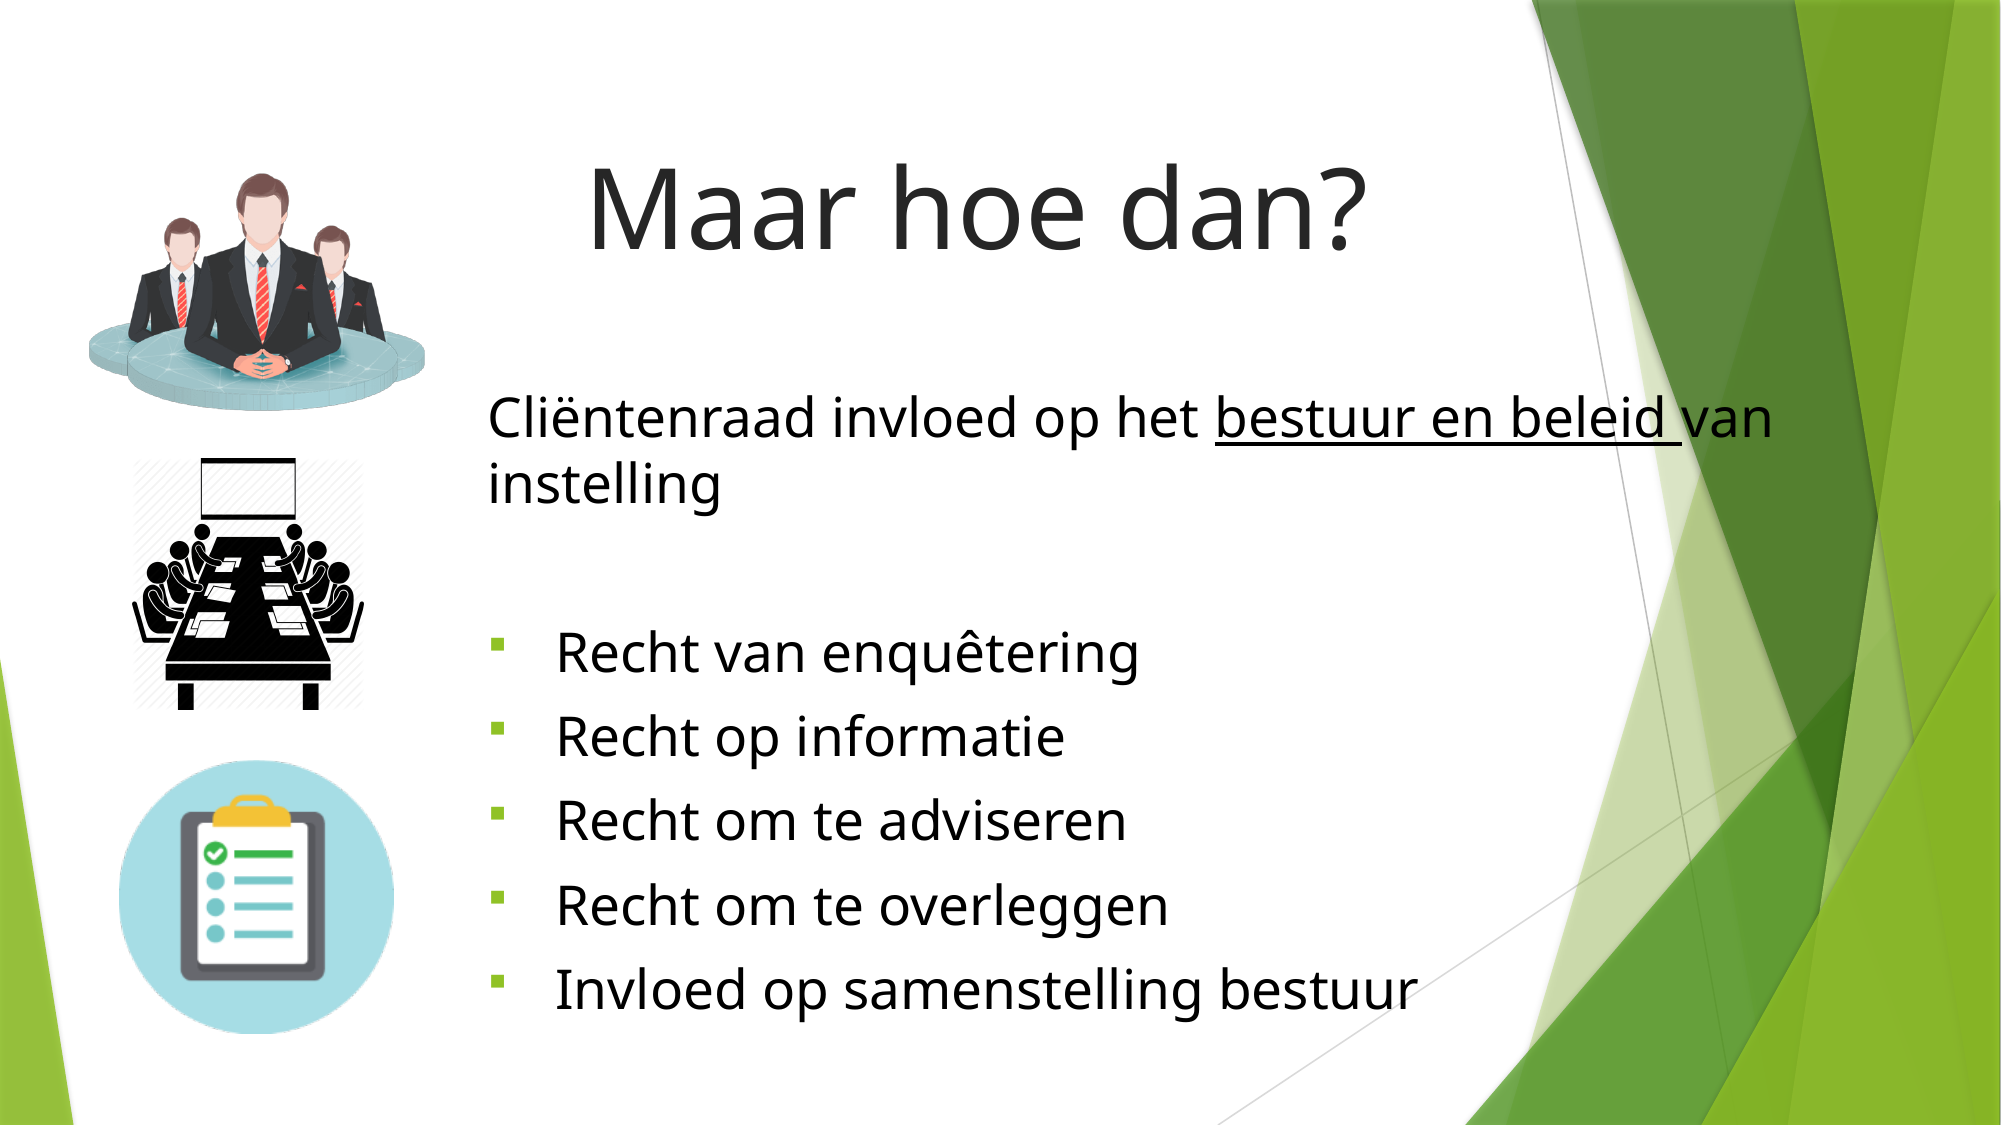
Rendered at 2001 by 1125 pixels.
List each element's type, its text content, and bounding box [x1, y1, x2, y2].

picture [71, 147, 442, 711]
list Cliëntenraad invloed op het bestuur en beleid van instelling Recht van enquêtering Recht op informatie Recht om te adviseren Recht om te overleggen Invloed op samenstelling bestuur [472, 375, 1951, 1029]
picture [119, 759, 394, 1035]
title Maar hoe dan? [569, 129, 1869, 375]
